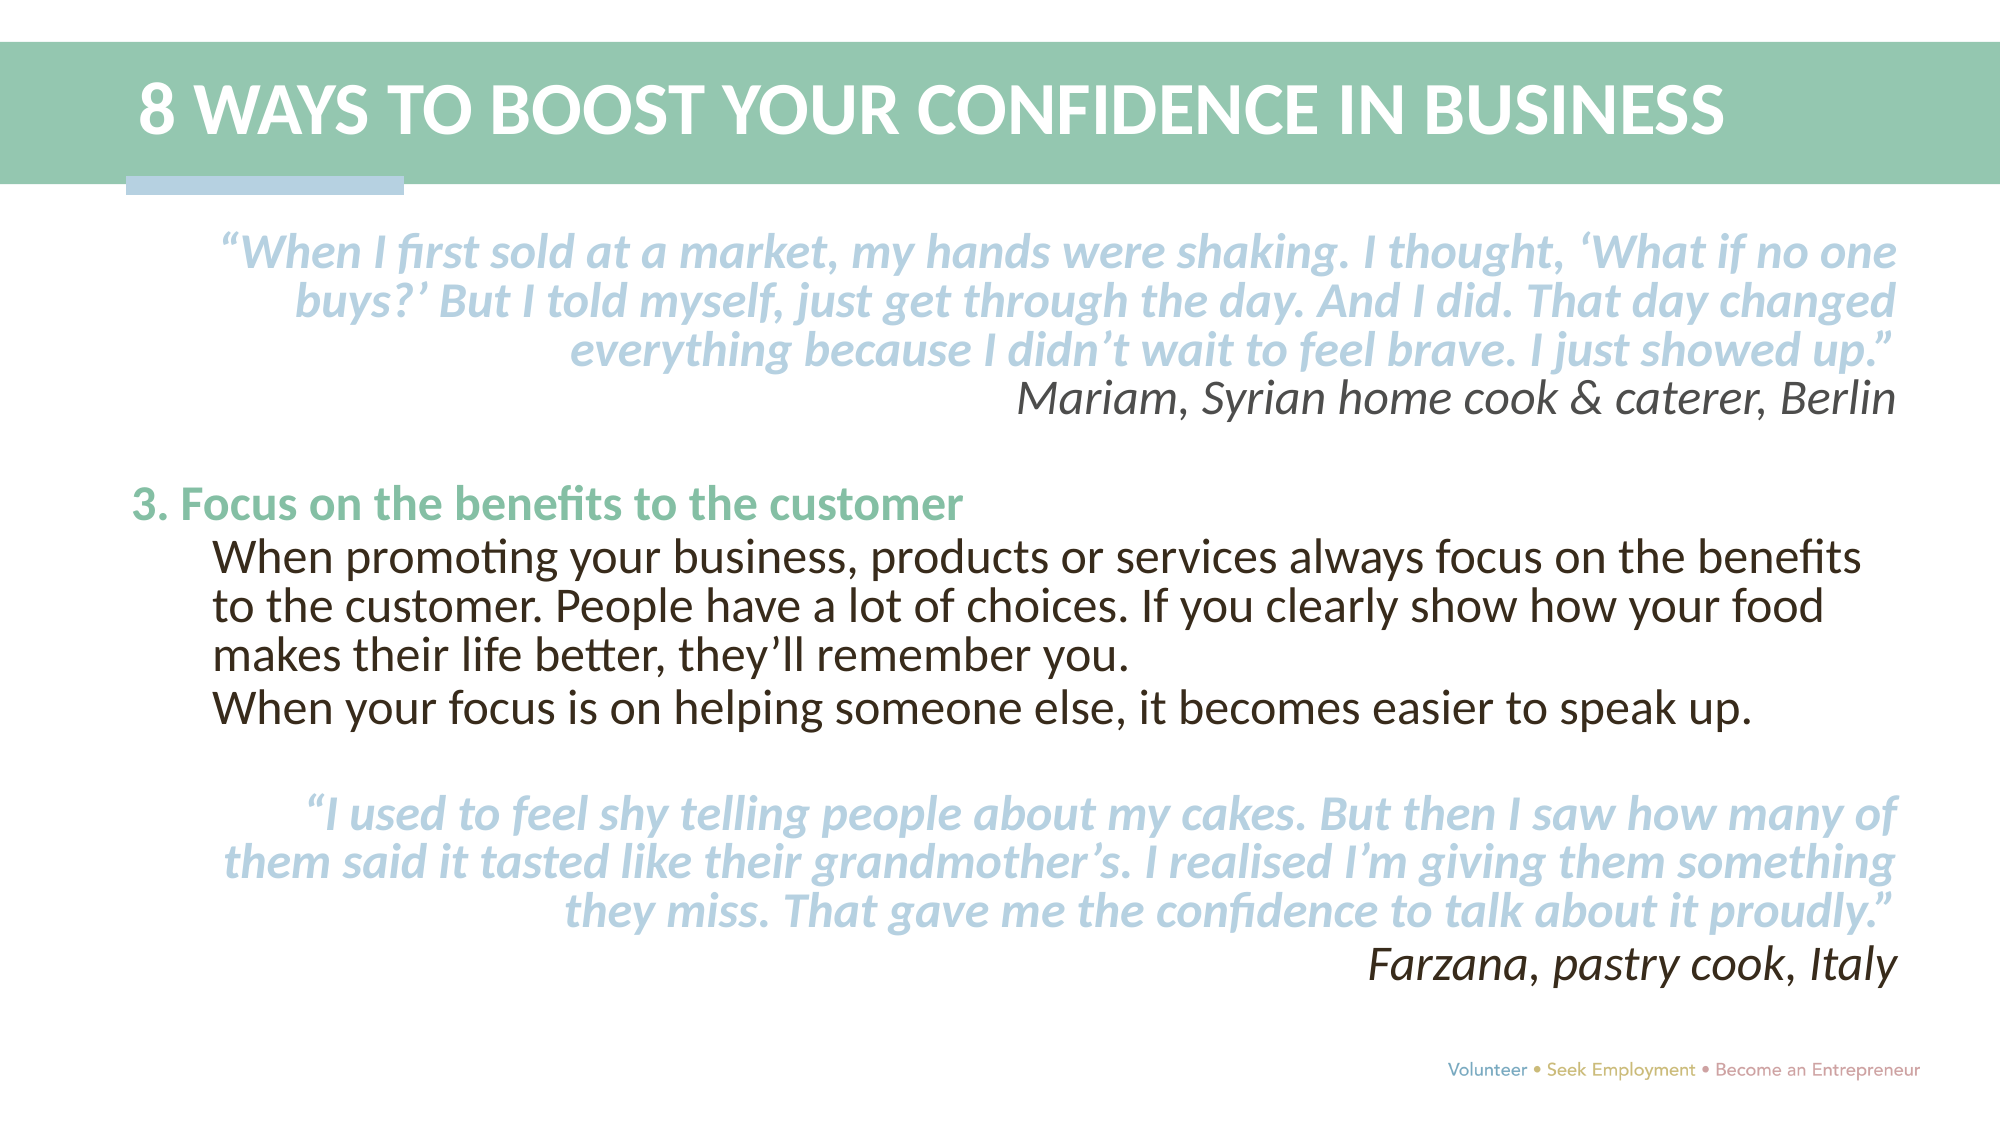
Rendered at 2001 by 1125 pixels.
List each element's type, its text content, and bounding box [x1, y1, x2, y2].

list “When I first sold at a market, my hands were shaking. I thought, ‘What if no one buys?’ But I told myself, just get through the day. And I did. That day changed everything because I didn’t wait to feel brave. I just showed up.” Mariam, Syrian home cook & caterer, Berlin 3. Focus on the benefits to the customer When promoting your business, products or services always focus on the benefits to the customer. People have a lot of choices. If you clearly show how your food makes their life better, they’ll remember you. When your focus is on helping someone else, it becomes easier to speak up. “I used to feel shy telling people about my cakes. But then I saw how many of them said it tasted like their grandmother’s. I realised I’m giving them something they miss. That gave me the confidence to talk about it proudly.” Farzana, pastry cook, Italy [116, 222, 1913, 969]
list 8 WAYS TO BOOST YOUR CONFIDENCE IN BUSINESS [123, 51, 1913, 170]
picture [1418, 1046, 1971, 1103]
